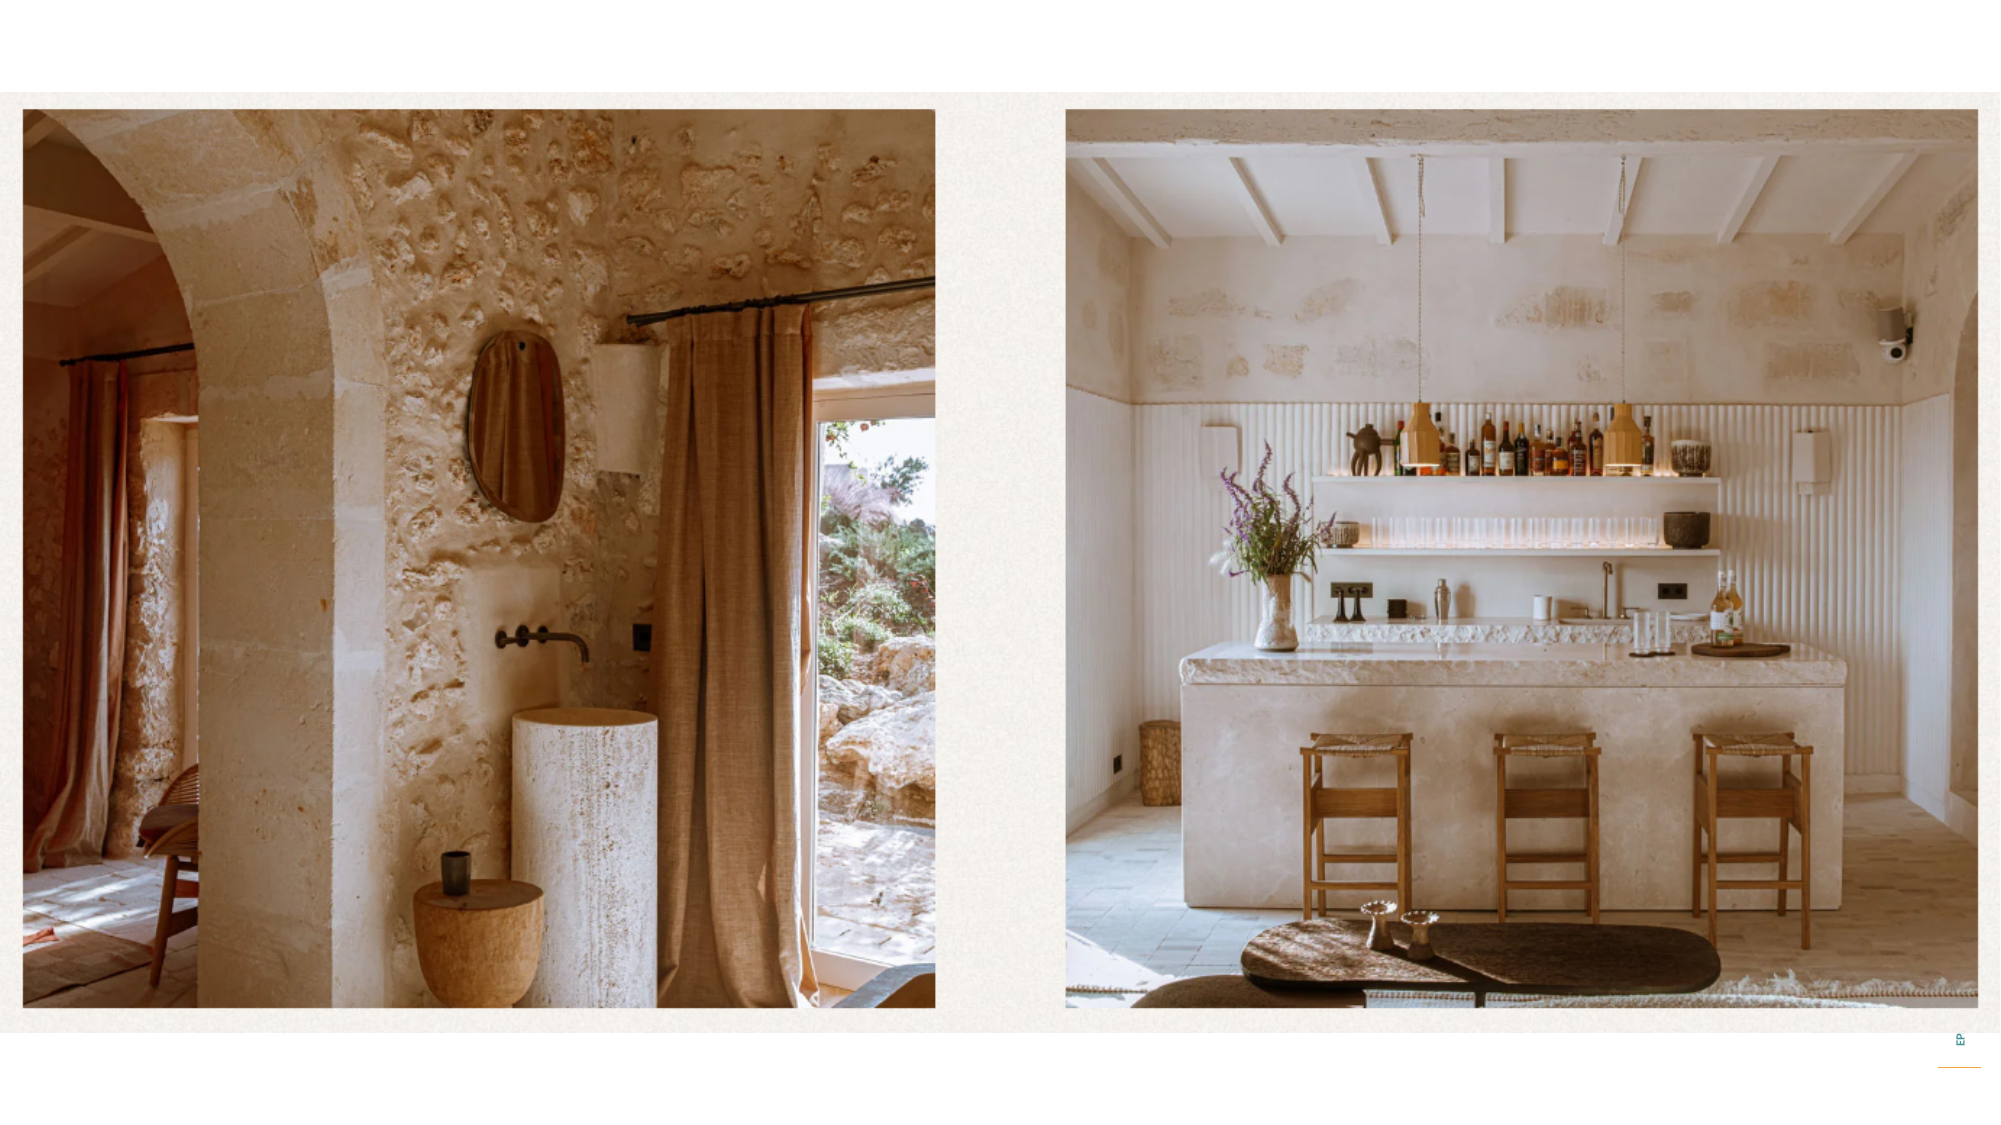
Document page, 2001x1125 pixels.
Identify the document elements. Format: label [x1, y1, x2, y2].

picture [0, 92, 2000, 1033]
